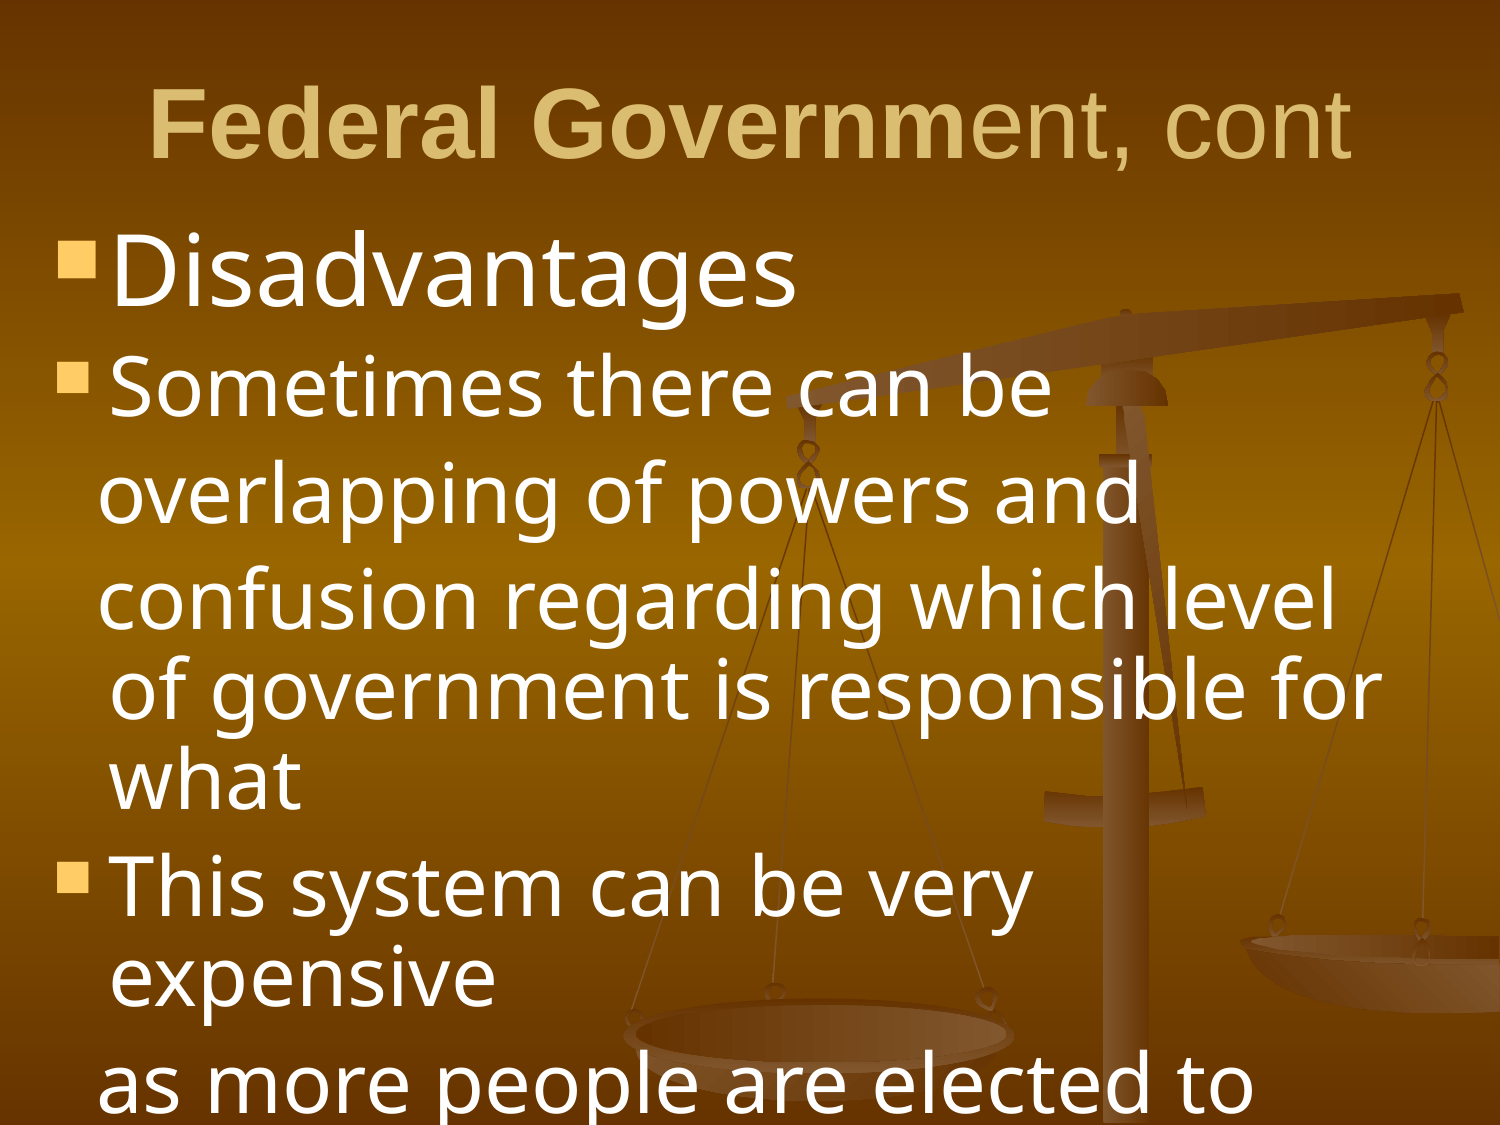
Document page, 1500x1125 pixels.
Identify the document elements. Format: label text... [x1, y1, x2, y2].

title Federal Government, cont [74, 24, 1426, 212]
list Disadvantages Sometimes there can be overlapping of powers and confusion regarding which level of government is responsible for what This system can be very expensive as more people are elected to office [37, 212, 1451, 1076]
